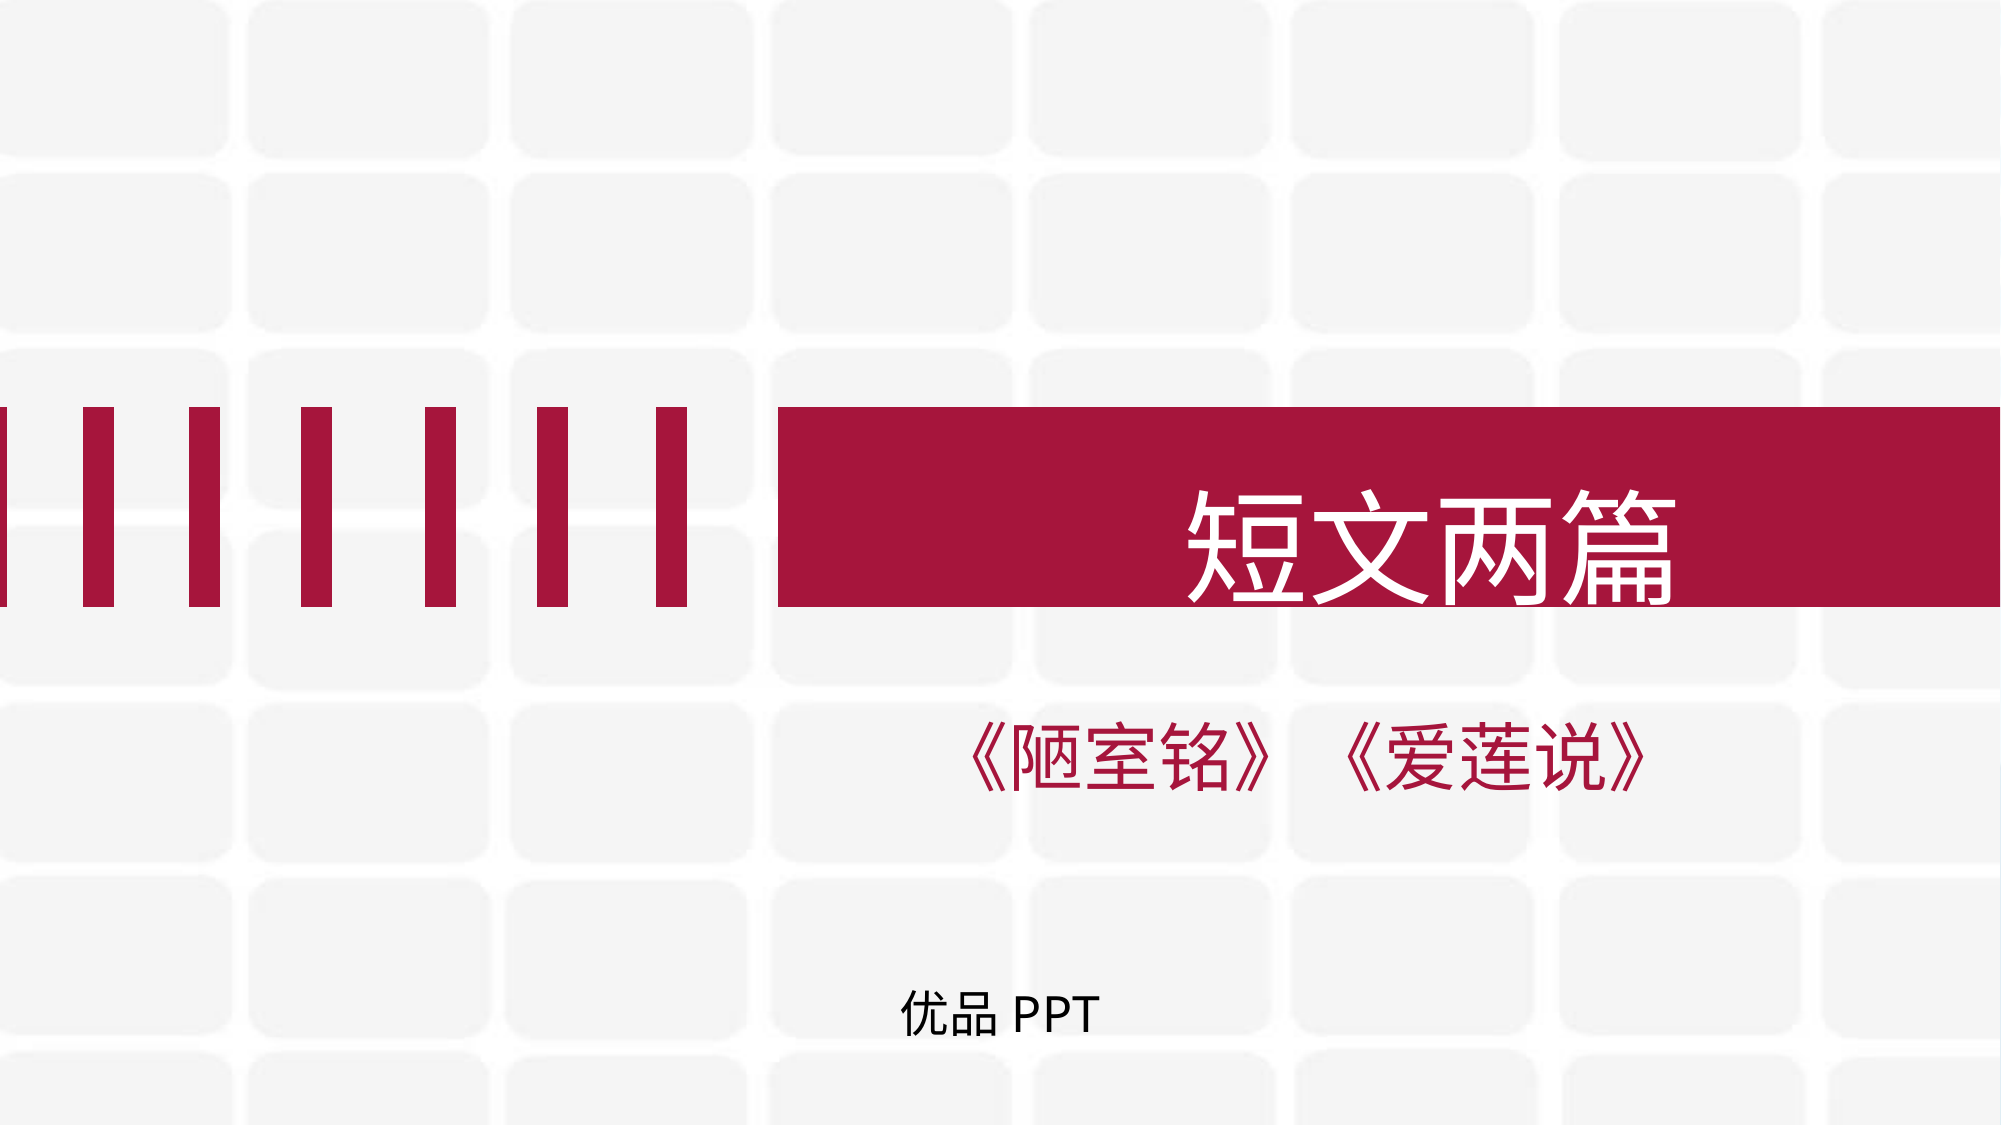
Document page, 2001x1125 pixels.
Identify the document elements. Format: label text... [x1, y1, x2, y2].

text_box 优品PPT [249, 969, 1750, 1050]
title 短文两篇 《陋室铭》《爱莲说》 [439, 294, 1695, 807]
picture [0, 0, 2001, 1125]
